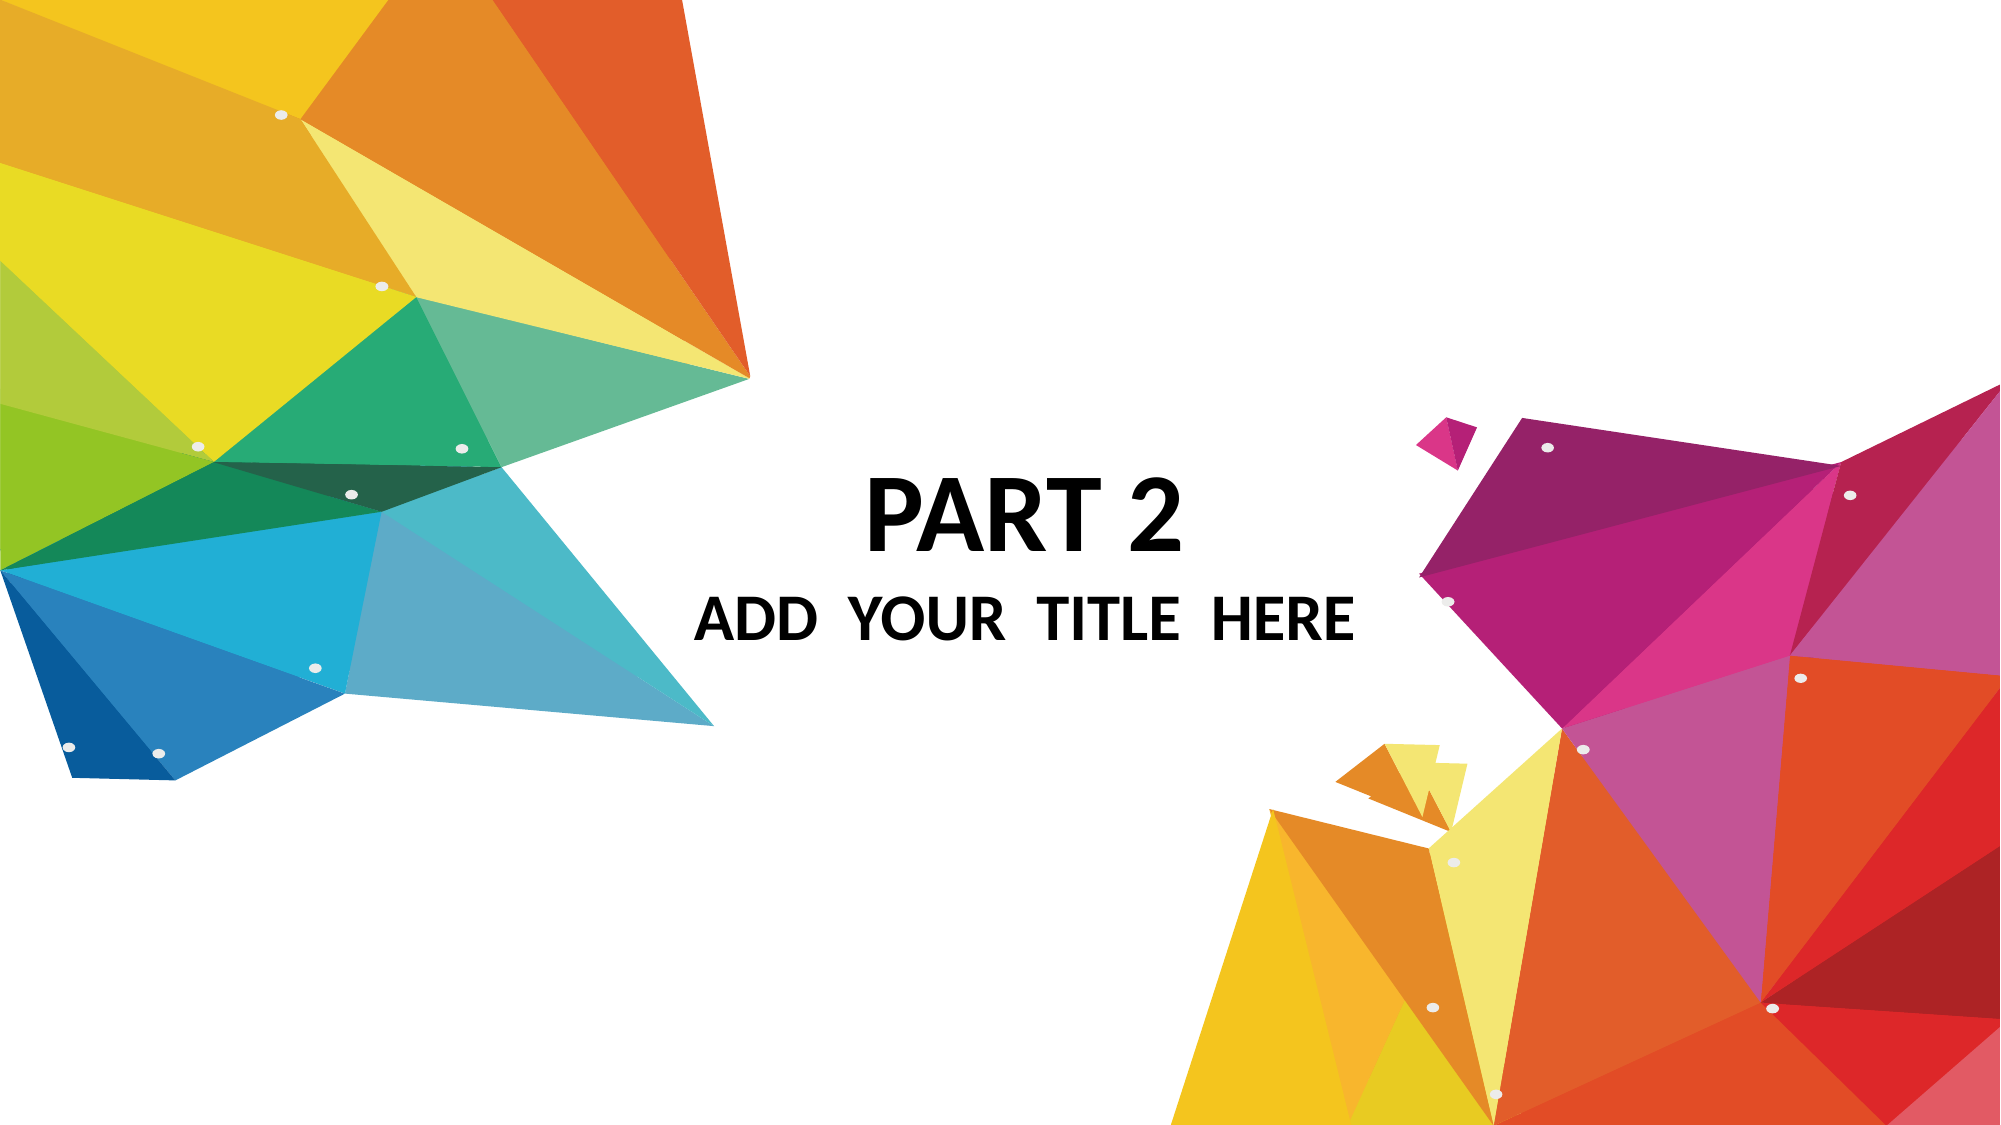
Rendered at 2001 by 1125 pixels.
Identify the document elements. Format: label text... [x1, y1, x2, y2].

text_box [0, 14, 766, 766]
text_box PART 2 ADD YOUR TITLE HERE [770, 431, 1211, 662]
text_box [1216, 333, 1963, 1125]
